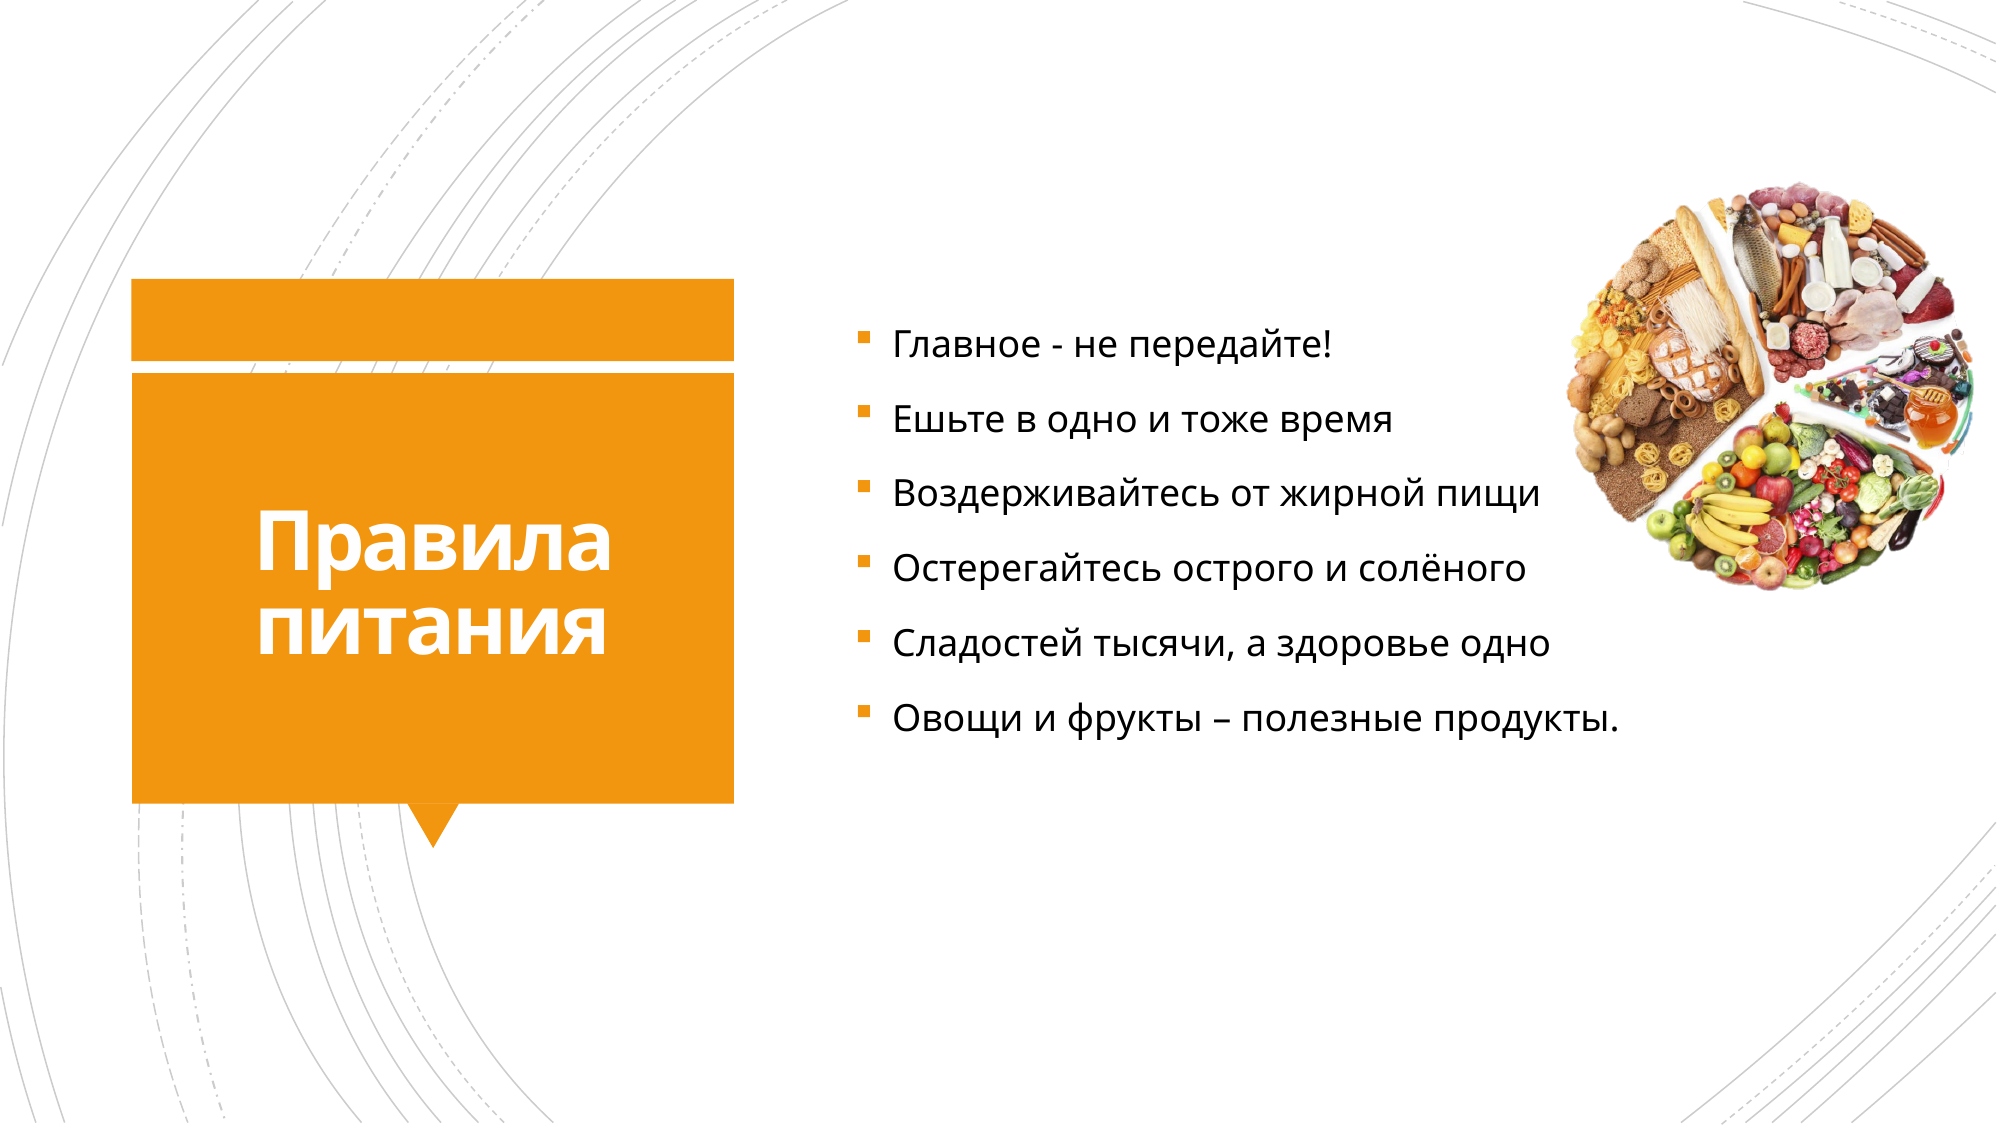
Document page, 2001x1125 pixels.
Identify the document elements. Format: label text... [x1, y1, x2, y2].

picture [1553, 171, 1991, 600]
list Главное - не передайте! Ешьте в одно и тоже время Воздерживайтесь от жирной пищи Остерегайтесь острого и солёного Сладостей тысячи, а здоровье одно Овощи и фрукты – полезные продукты. [839, 131, 1871, 993]
title Правила питания [145, 385, 720, 789]
